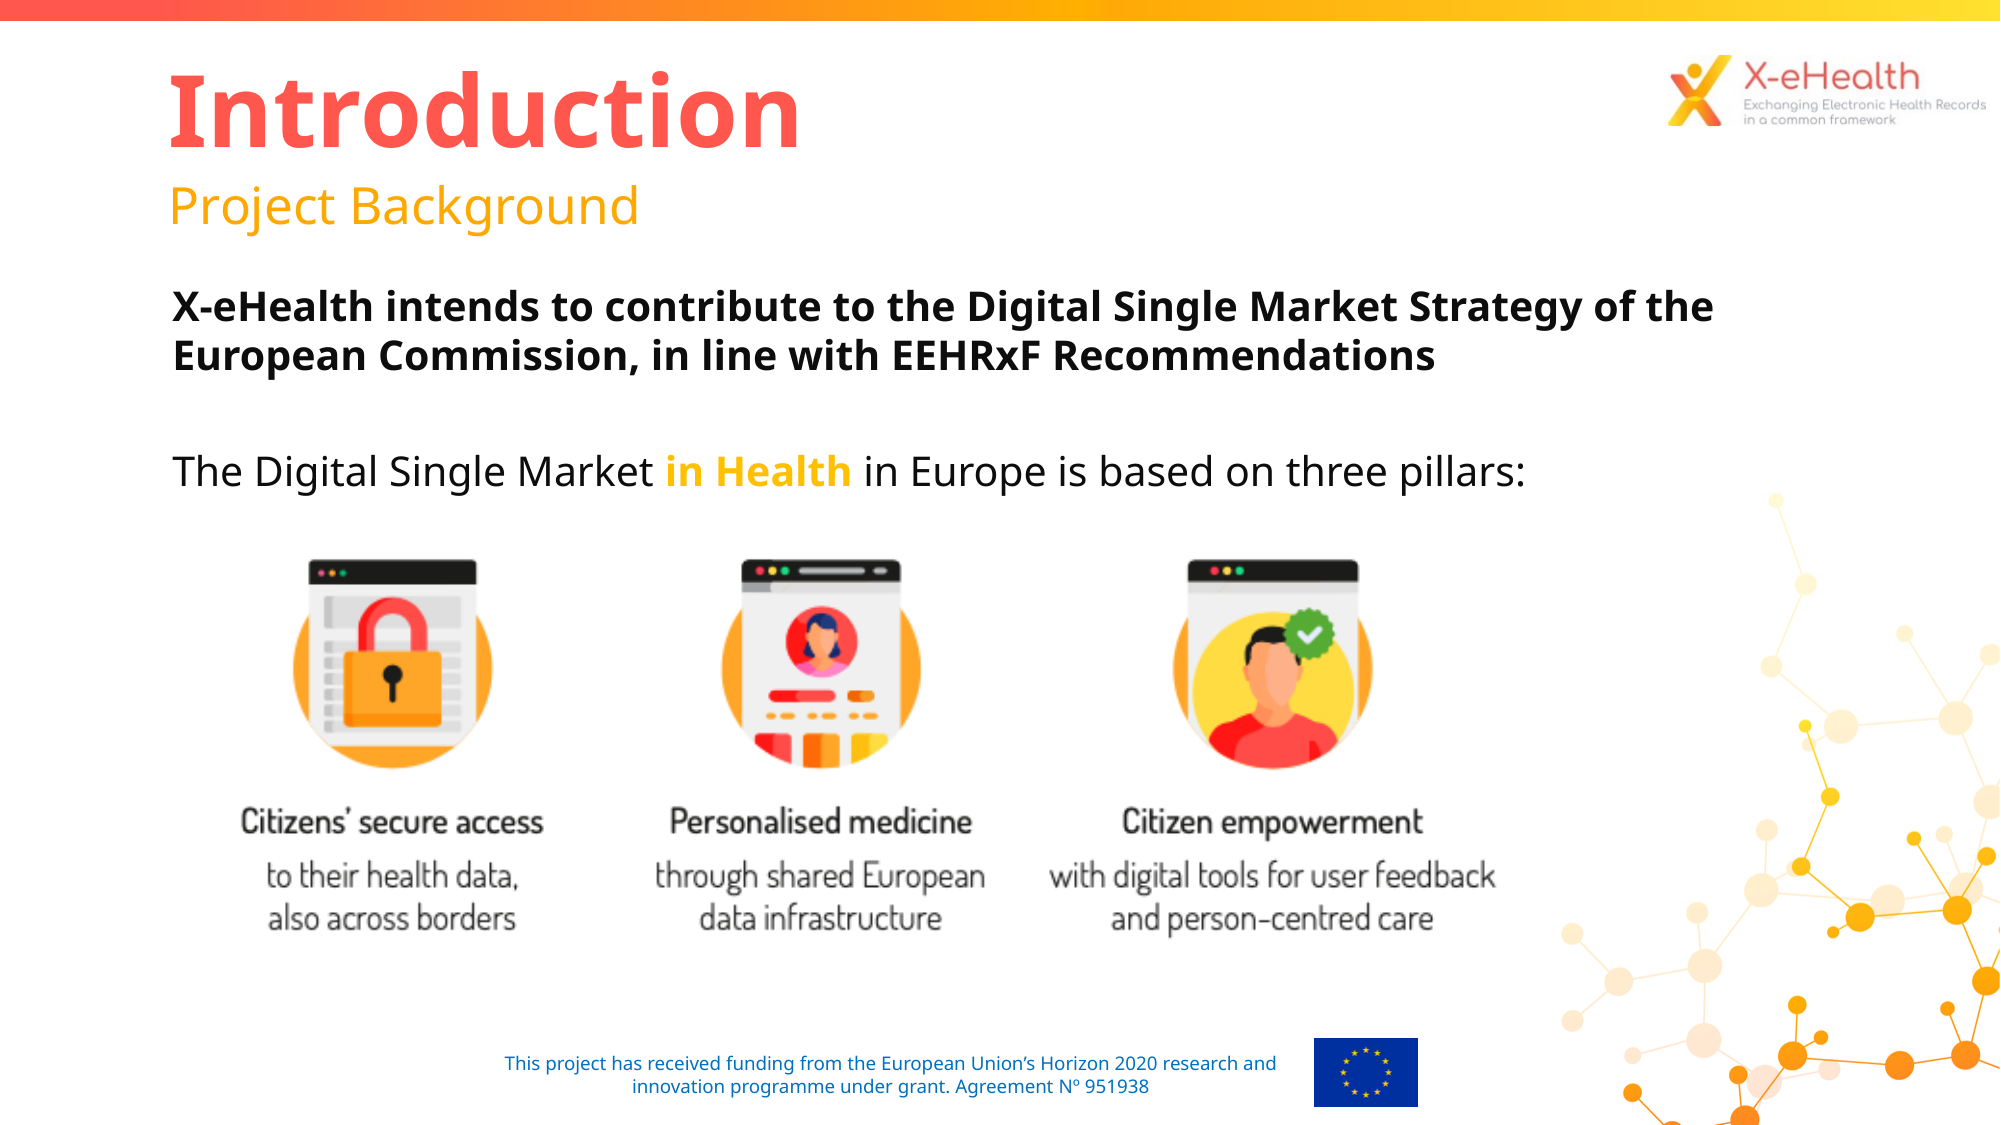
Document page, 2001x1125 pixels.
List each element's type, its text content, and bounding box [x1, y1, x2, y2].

picture [0, 21, 2000, 1125]
text_box X-eHealth intends to contribute to the Digital Single Market Strategy of the European Commission, in line with EEHRxF Recommendations The Digital Single Market in Health in Europe is based on three pillars: [157, 272, 1920, 552]
text_box Project Background [153, 166, 2000, 243]
text_box Introduction [153, 39, 1486, 166]
